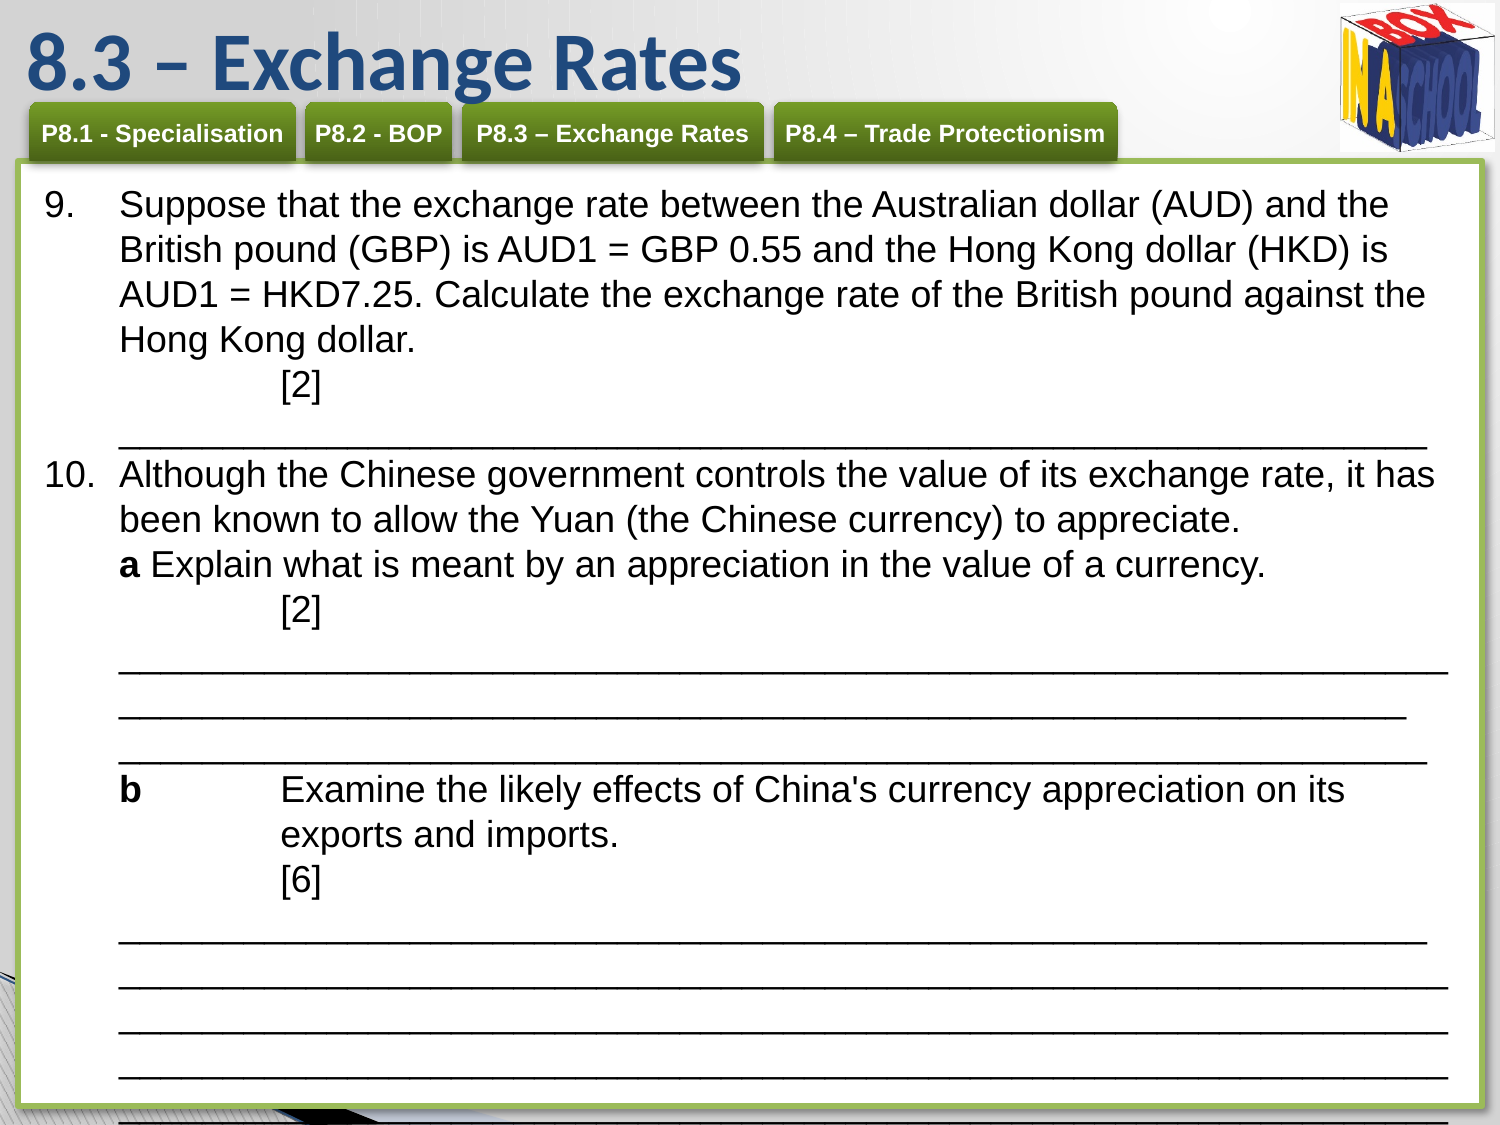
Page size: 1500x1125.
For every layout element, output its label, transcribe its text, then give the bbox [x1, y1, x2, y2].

text_box Suppose that the exchange rate between the Australian dollar (AUD) and the British pound (GBP) is AUD1 = GBP 0.55 and the Hong Kong dollar (HKD) is AUD1 = HKD7.25. Calculate the exchange rate of the British pound against the Hong Kong dollar. [2] _______________________________________________________________ Although the Chinese government controls the value of its exchange rate, it has been known to allow the Yuan (the Chinese currency) to appreciate. a Explain what is meant by an appreciation in the value of a currency. [2] ______________________________________________________________________________________________________________________________ _______________________________________________________________ b Examine the likely effects of China's currency appreciation on its exports and imports. [6] _______________________________________________________________ ___________________________________________________________________________________________________________________________________________________________________________________________________________________________________________________________________________________________________________________________ [29, 172, 1465, 1125]
picture [1340, 3, 1495, 152]
title 8.3 – Exchange Rates [11, 11, 1465, 102]
